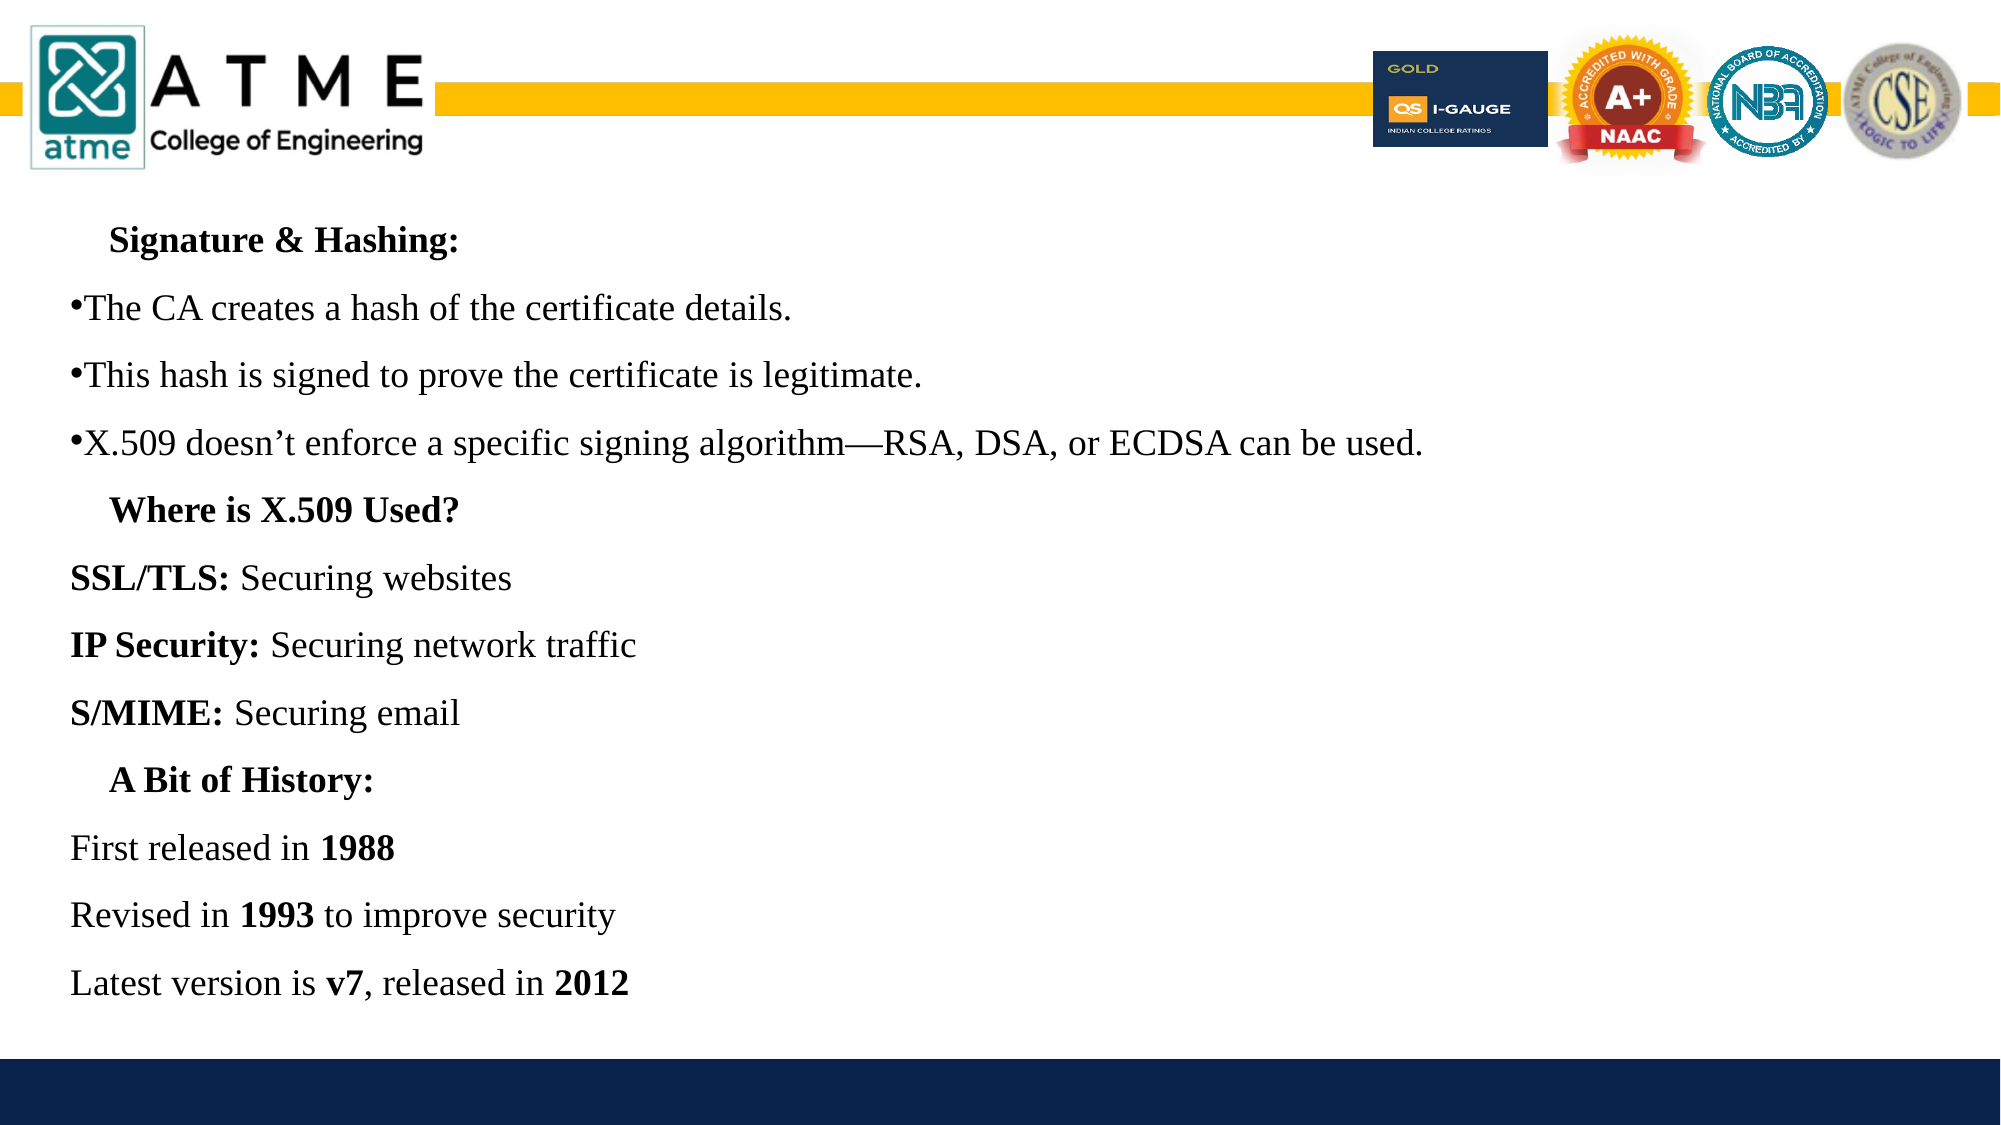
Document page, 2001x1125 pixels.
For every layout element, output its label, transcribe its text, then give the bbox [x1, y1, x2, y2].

picture [22, 15, 435, 178]
picture [1373, 20, 1828, 180]
picture [1840, 26, 1968, 176]
picture [0, 1059, 2001, 1125]
text_box 💡 Signature & Hashing: The CA creates a hash of the certificate details. This hash is signed to prove the certificate is legitimate. X.509 doesn’t enforce a specific signing algorithm—RSA, DSA, or ECDSA can be used. 🌐 Where is X.509 Used? SSL/TLS: Securing websites IP Security: Securing network traffic S/MIME: Securing email 📅 A Bit of History: First released in 1988 Revised in 1993 to improve security Latest version is v7, released in 2012 [55, 185, 1859, 1078]
